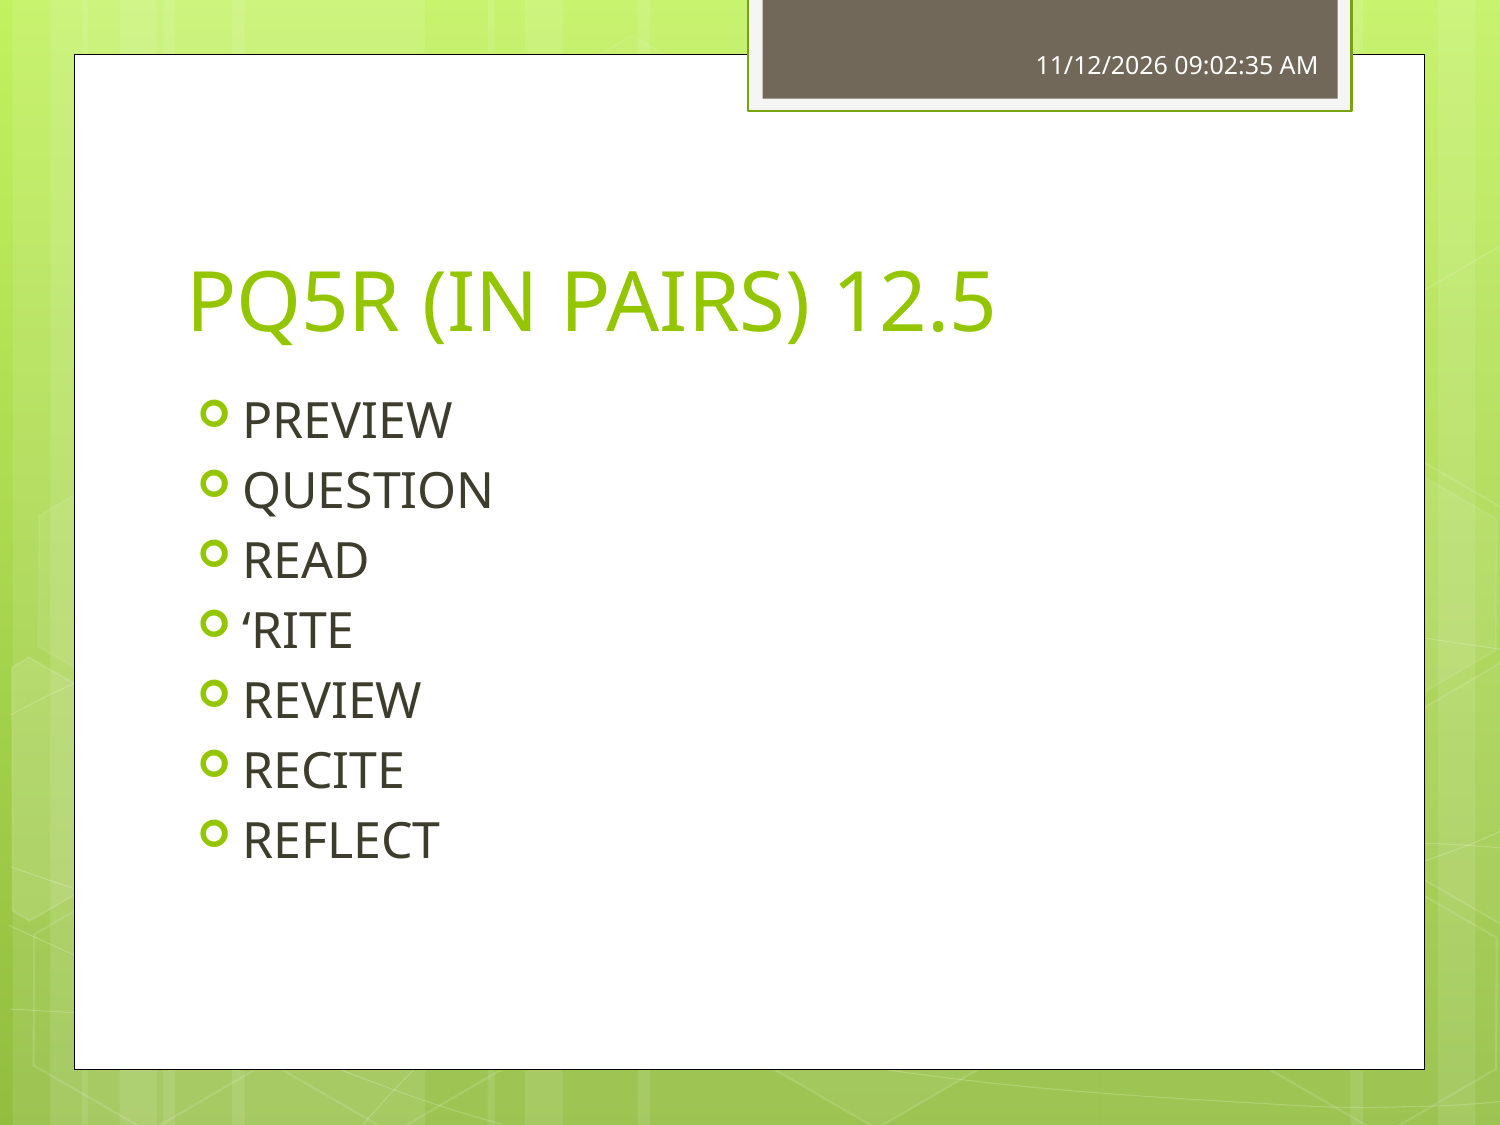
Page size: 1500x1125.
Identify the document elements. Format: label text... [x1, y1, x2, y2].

list PREVIEW QUESTION READ ‘RITE REVIEW RECITE REFLECT [171, 381, 1283, 957]
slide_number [983, 36, 1334, 97]
title PQ5R (IN PAIRS) 12.5 [171, 168, 1324, 357]
